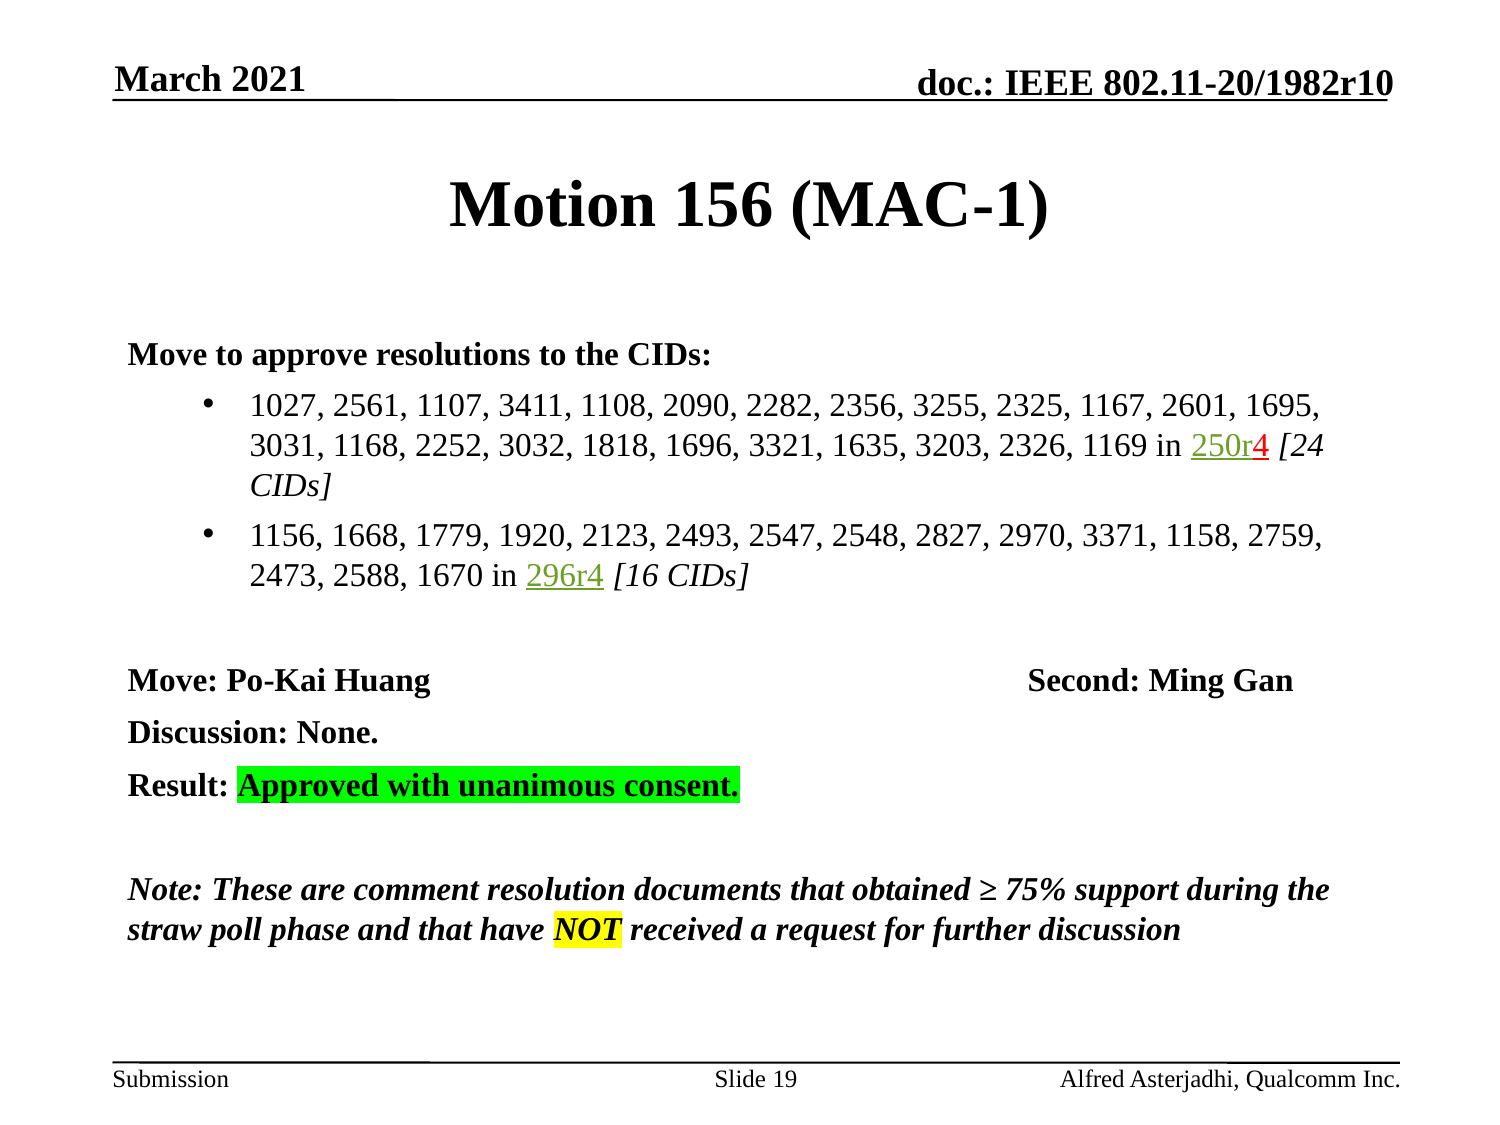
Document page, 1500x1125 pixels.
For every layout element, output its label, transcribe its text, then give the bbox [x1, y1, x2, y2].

slide_number Slide 19 [712, 1061, 800, 1123]
footer Alfred Asterjadhi, Qualcomm Inc. [878, 1061, 1402, 1093]
list Move to approve resolutions to the CIDs: 1027, 2561, 1107, 3411, 1108, 2090, 2282, 2356, 3255, 2325, 1167, 2601, 1695, 3031, 1168, 2252, 3032, 1818, 1696, 3321, 1635, 3203, 2326, 1169 in 250r4 [24 CIDs] 1156, 1668, 1779, 1920, 2123, 2493, 2547, 2548, 2827, 2970, 3371, 1158, 2759, 2473, 2588, 1670 in 296r4 [16 CIDs] Move: Po-Kai Huang Second: Ming Gan Discussion: None. Result: Approved with unanimous consent. Note: These are comment resolution documents that obtained ≥ 75% support during the straw poll phase and that have NOT received a request for further discussion [112, 324, 1388, 1000]
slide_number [114, 54, 423, 100]
title Motion 156 (MAC-1) [112, 112, 1388, 288]
